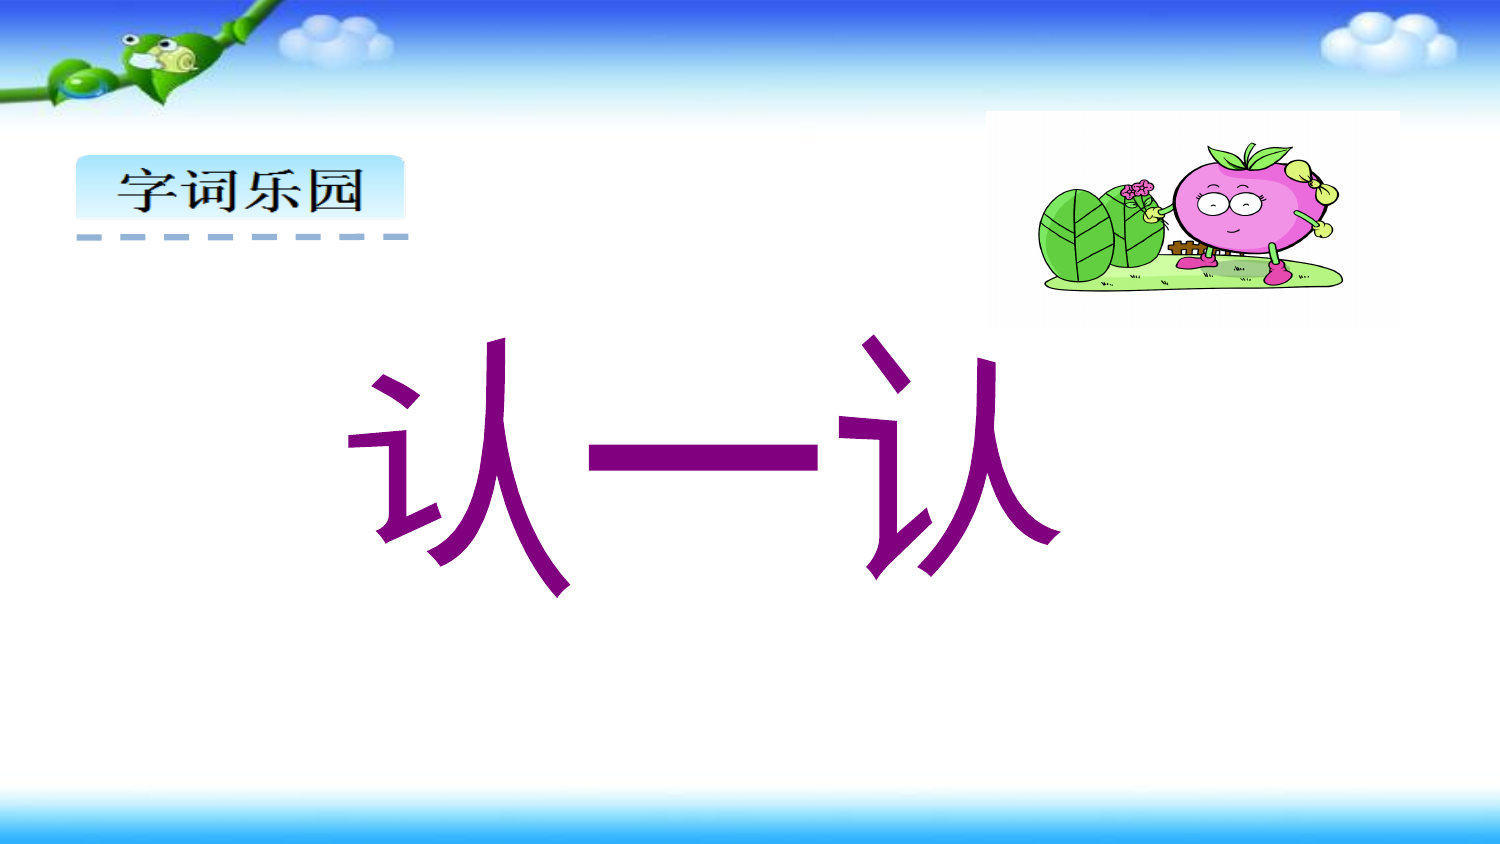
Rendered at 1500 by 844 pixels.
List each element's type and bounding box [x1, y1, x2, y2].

text_box [76, 155, 417, 238]
picture [0, 0, 1500, 844]
